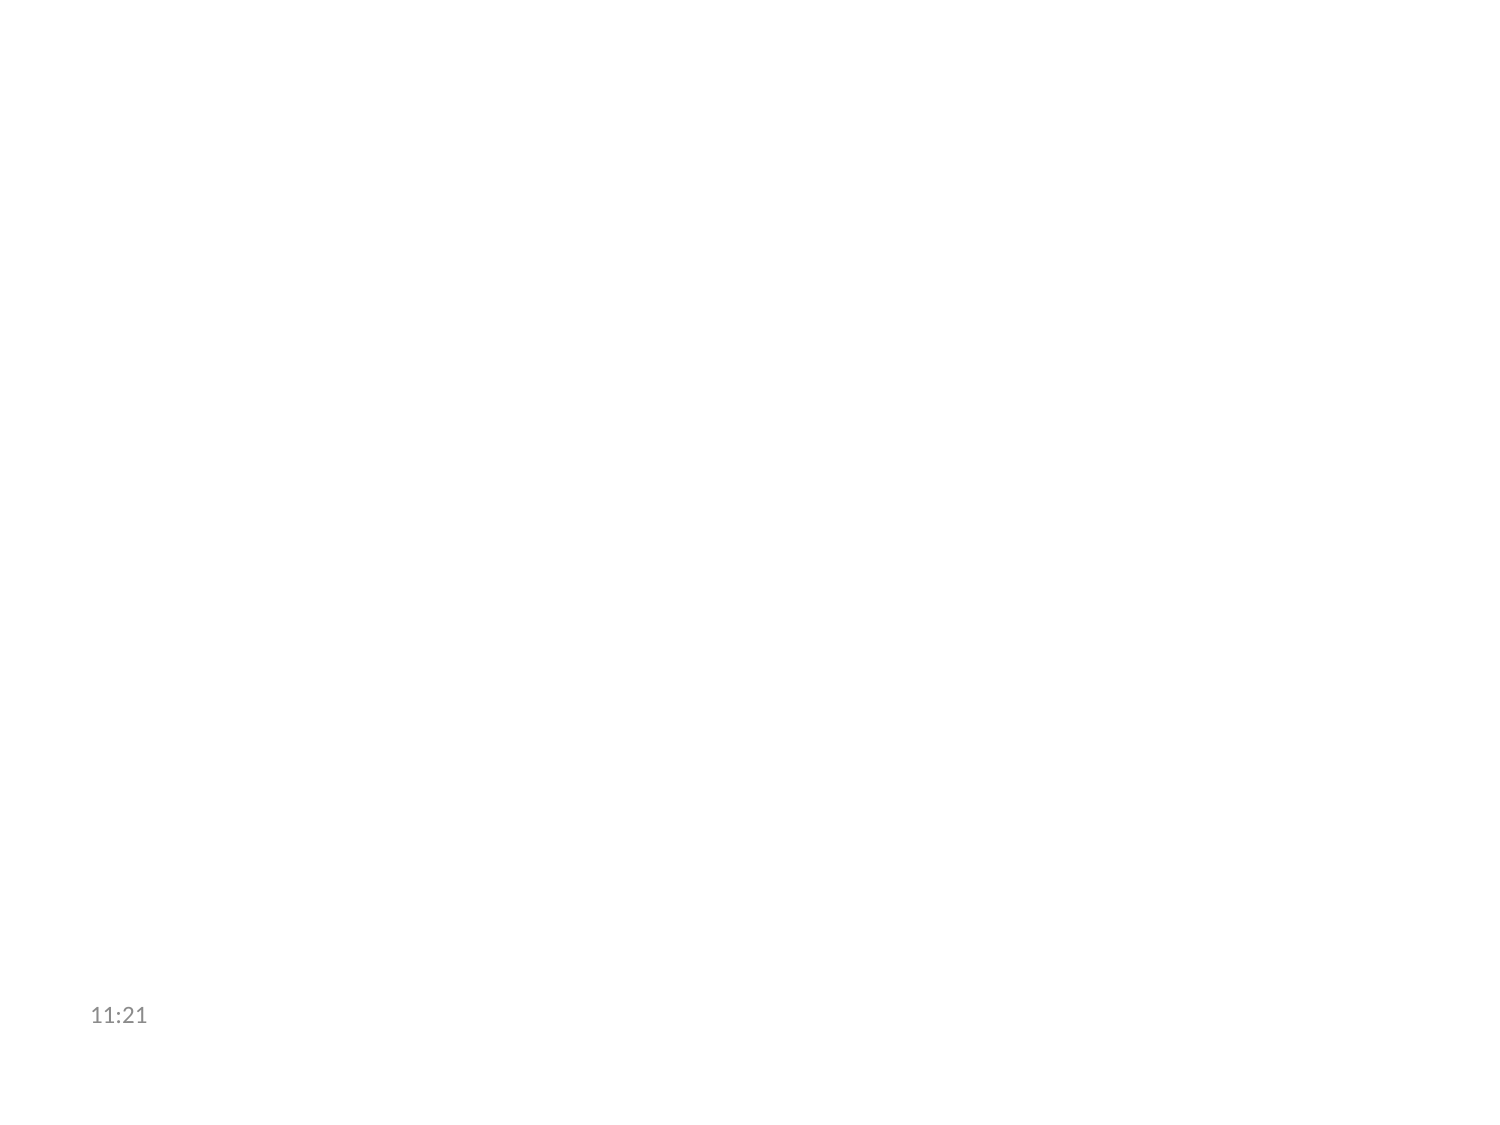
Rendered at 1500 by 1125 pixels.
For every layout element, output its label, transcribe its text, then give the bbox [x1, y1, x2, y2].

text_box 15:35 [75, 983, 425, 1044]
